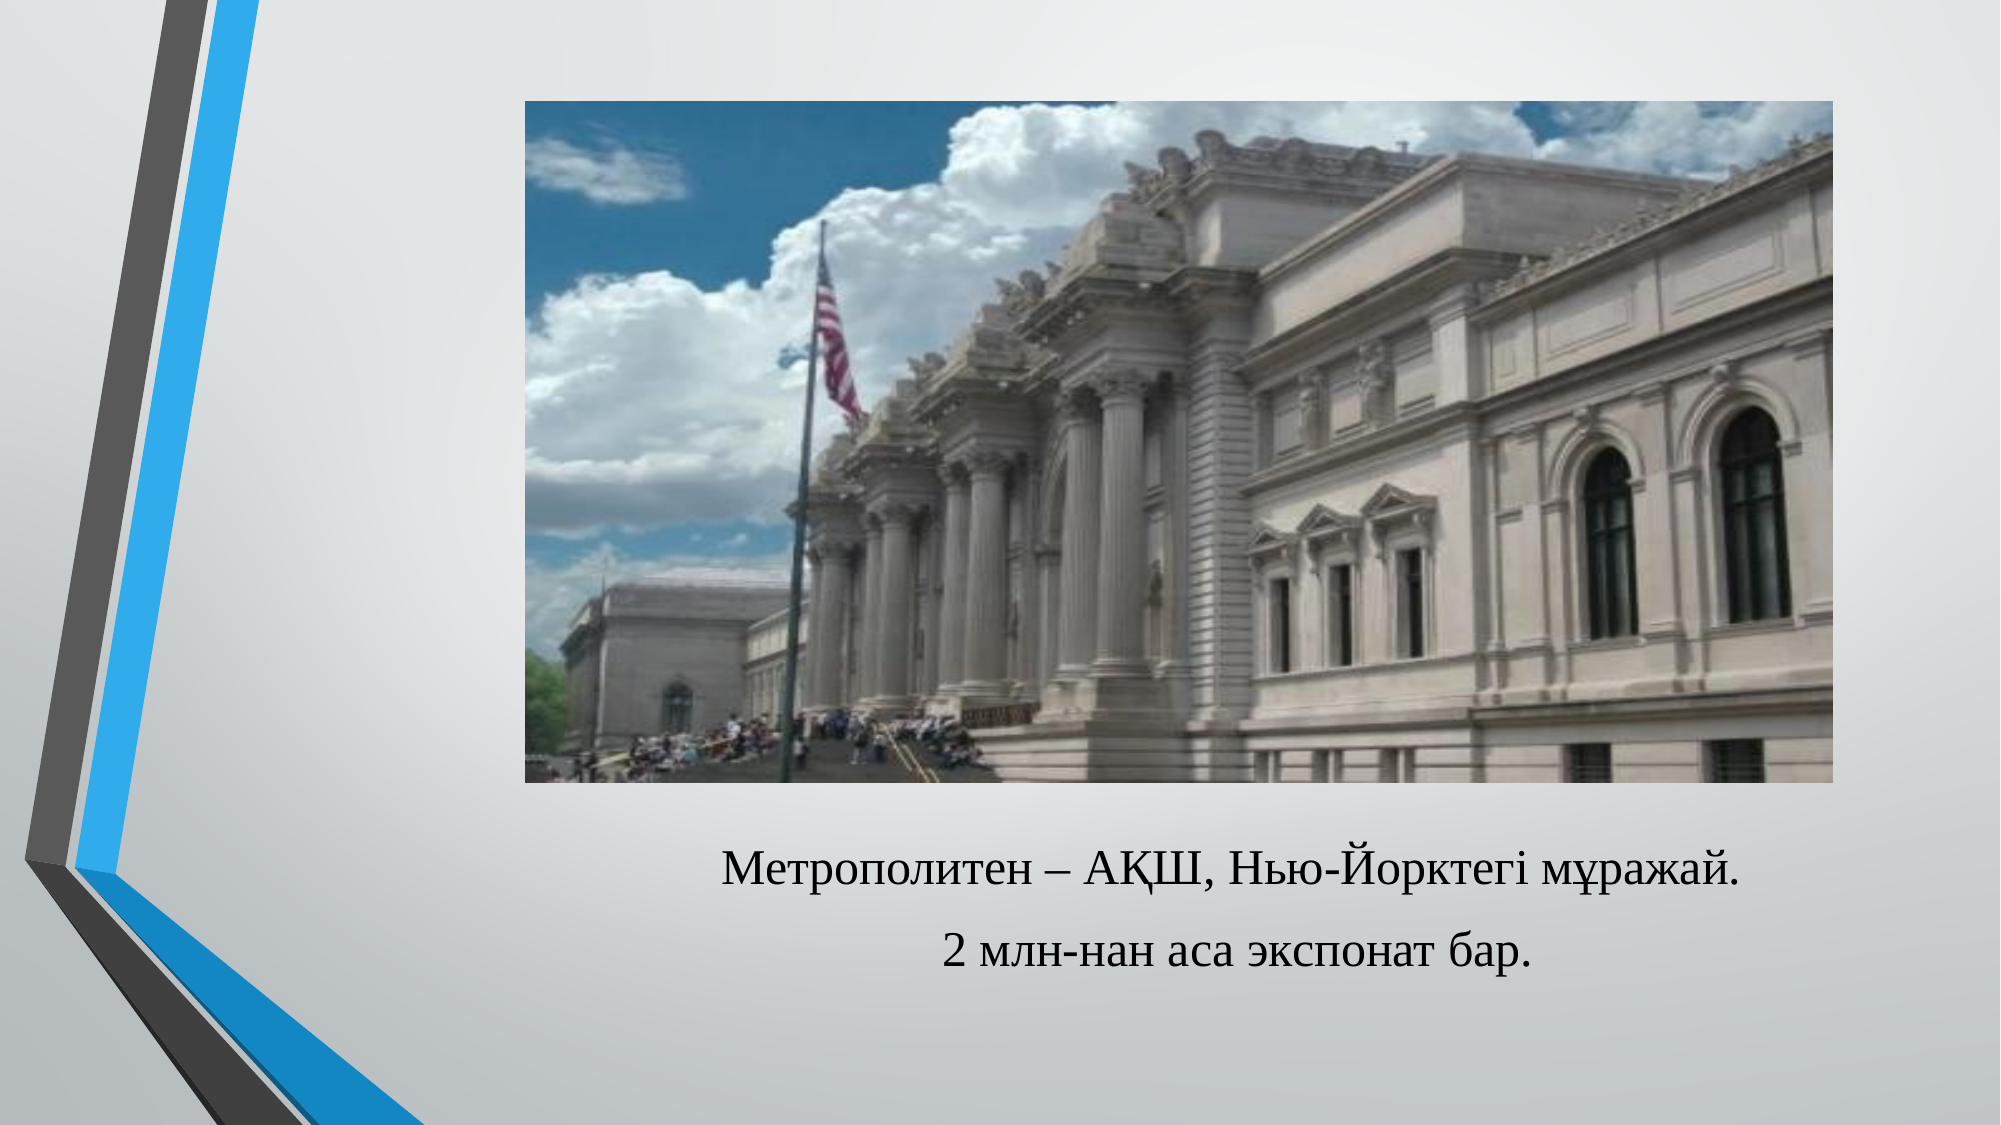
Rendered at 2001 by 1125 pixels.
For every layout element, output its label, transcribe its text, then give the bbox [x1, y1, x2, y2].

picture [524, 100, 1833, 783]
list Метрополитен – АҚШ, Нью-Йорктегі мұражай. 2 млн-нан аса экспонат бар. [588, 841, 1887, 1053]
